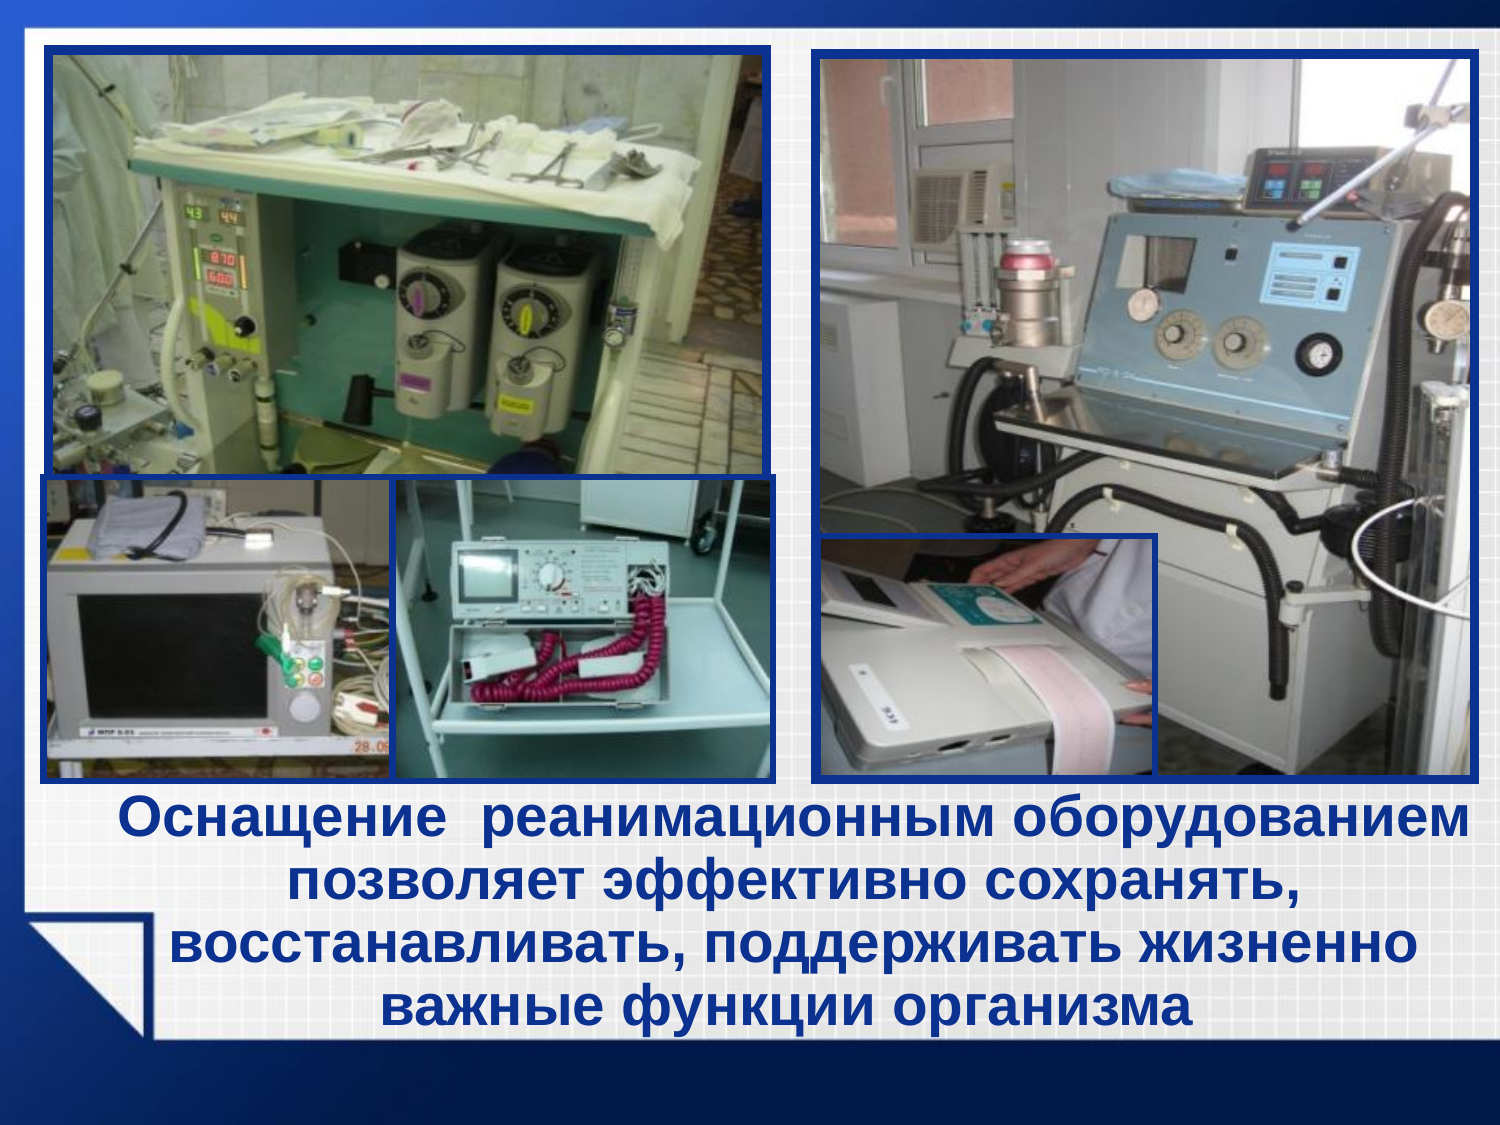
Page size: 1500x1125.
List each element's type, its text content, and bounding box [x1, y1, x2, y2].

text_box Оснащение реанимационным оборудованием позволяет эффективно сохранять, восстанавливать, поддерживать жизненно важные функции организма [94, 778, 1495, 1046]
picture [0, 0, 1500, 1125]
